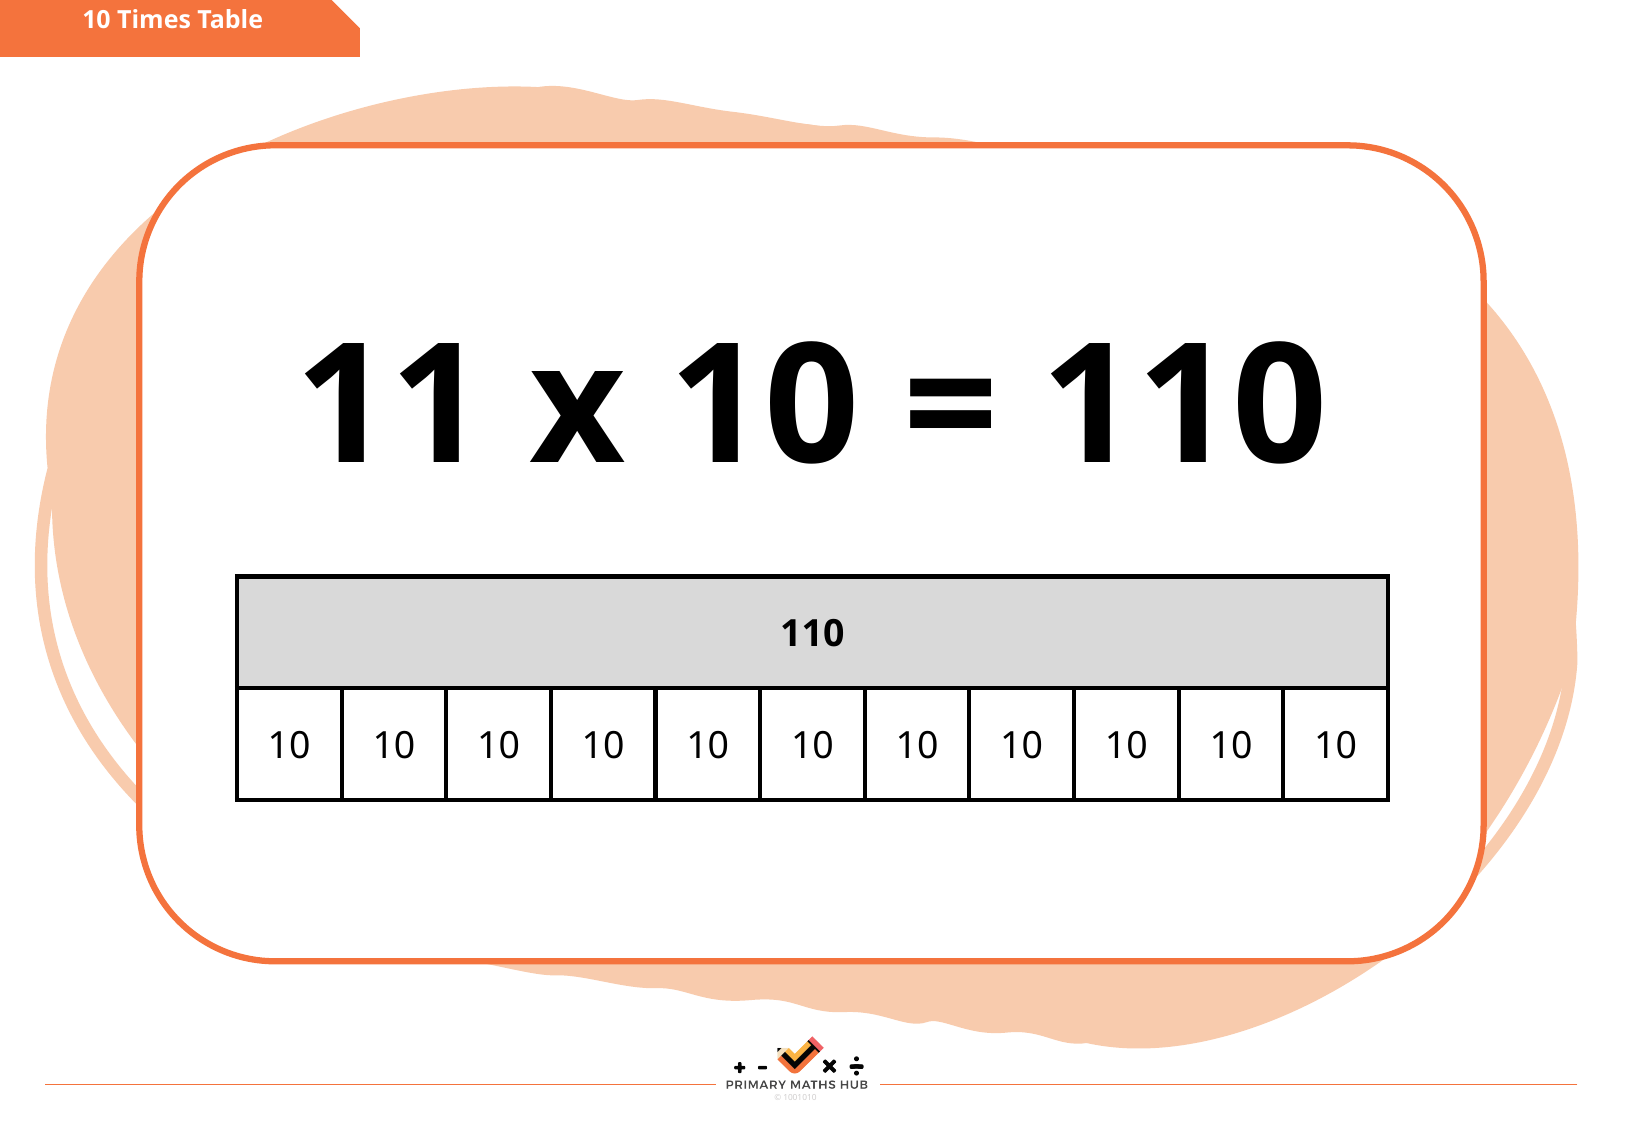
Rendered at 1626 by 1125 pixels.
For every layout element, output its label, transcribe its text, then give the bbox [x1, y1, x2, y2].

table_cell 10 [448, 690, 549, 798]
table_header 110 [239, 579, 1386, 686]
table_cell 10 [239, 690, 340, 798]
text_box [1479, 300, 1579, 867]
text_box [138, 144, 1485, 963]
text_box 10 Times Table [0, 0, 361, 58]
table_cell 10 [1181, 690, 1281, 798]
table_cell 10 [971, 690, 1072, 798]
table_cell 10 [344, 690, 444, 798]
table_cell 10 [658, 690, 758, 798]
picture [722, 1034, 872, 1094]
table_cell 10 [1285, 690, 1386, 798]
table_cell 10 [1076, 690, 1177, 798]
text_box 11 x 10 = 110 [140, 288, 1485, 503]
text_box [496, 960, 1374, 1044]
text_box © 1001010 [720, 1084, 870, 1110]
text_box [39, 214, 155, 799]
table_cell 10 [867, 690, 967, 798]
table_cell 10 [553, 690, 653, 798]
text_box [273, 91, 956, 144]
table_cell 10 [762, 690, 863, 798]
